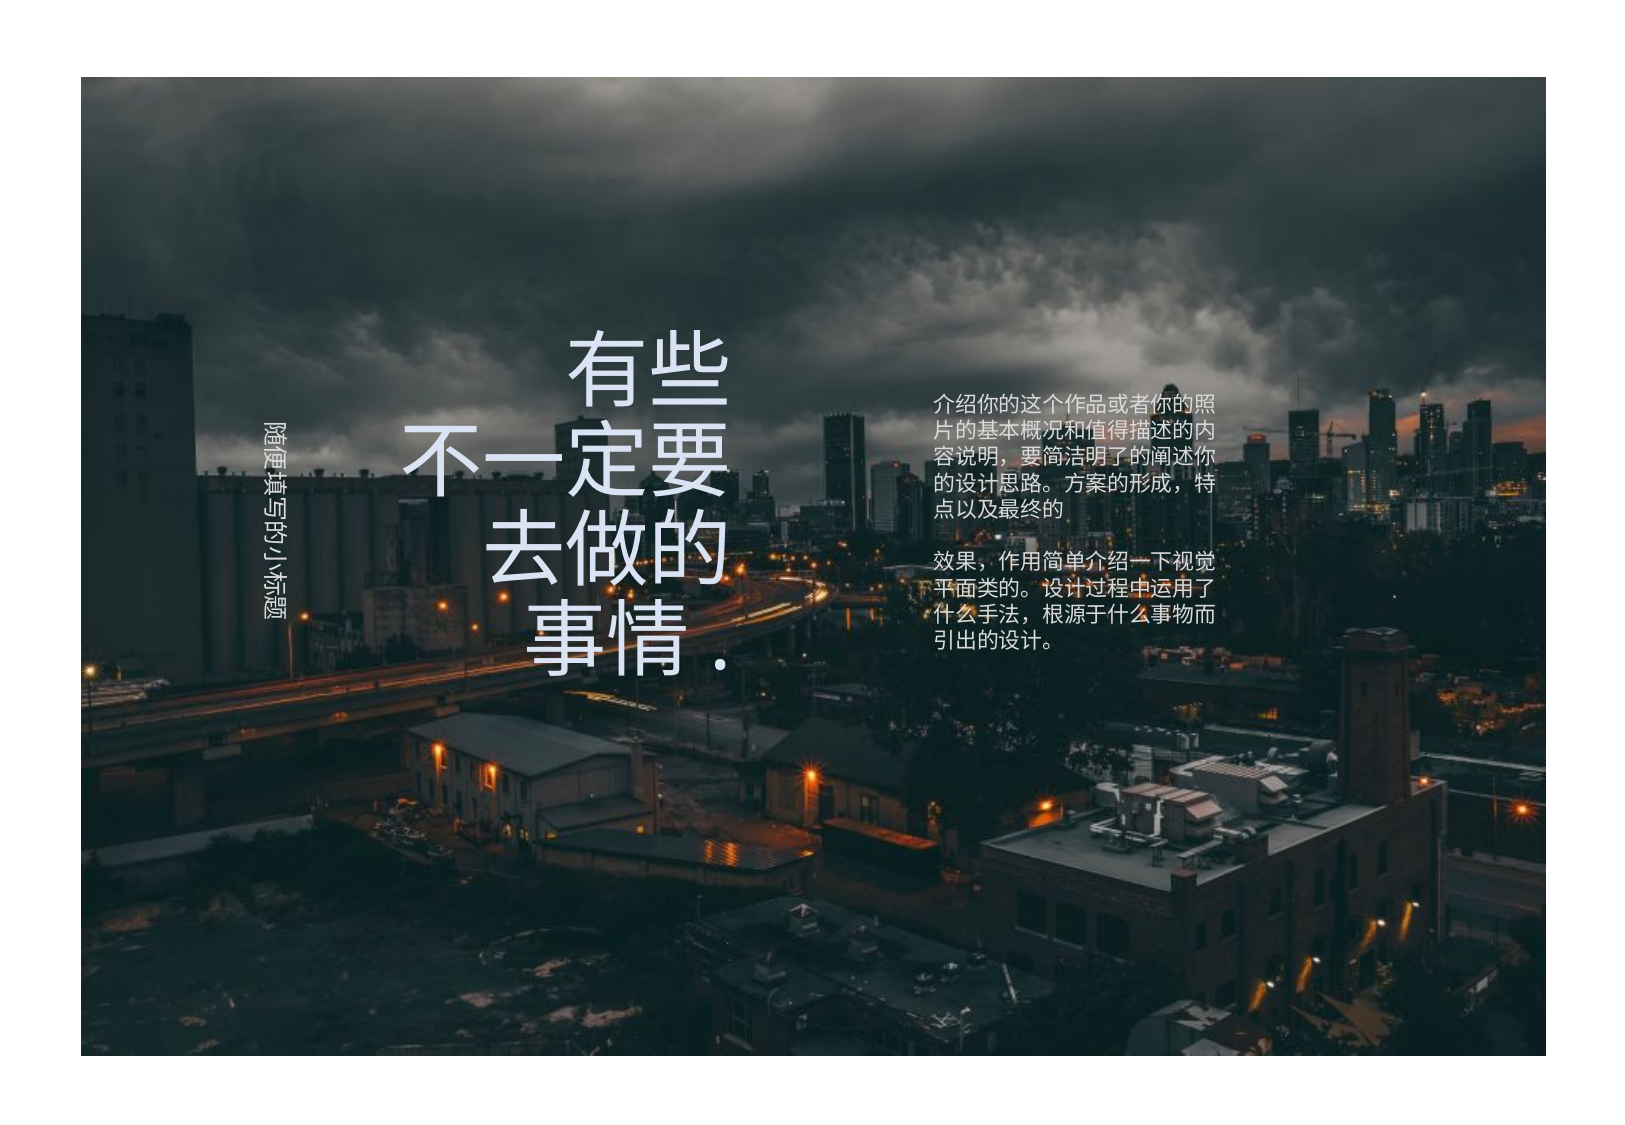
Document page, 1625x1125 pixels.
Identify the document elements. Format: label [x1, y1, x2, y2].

picture [81, 77, 1546, 1056]
